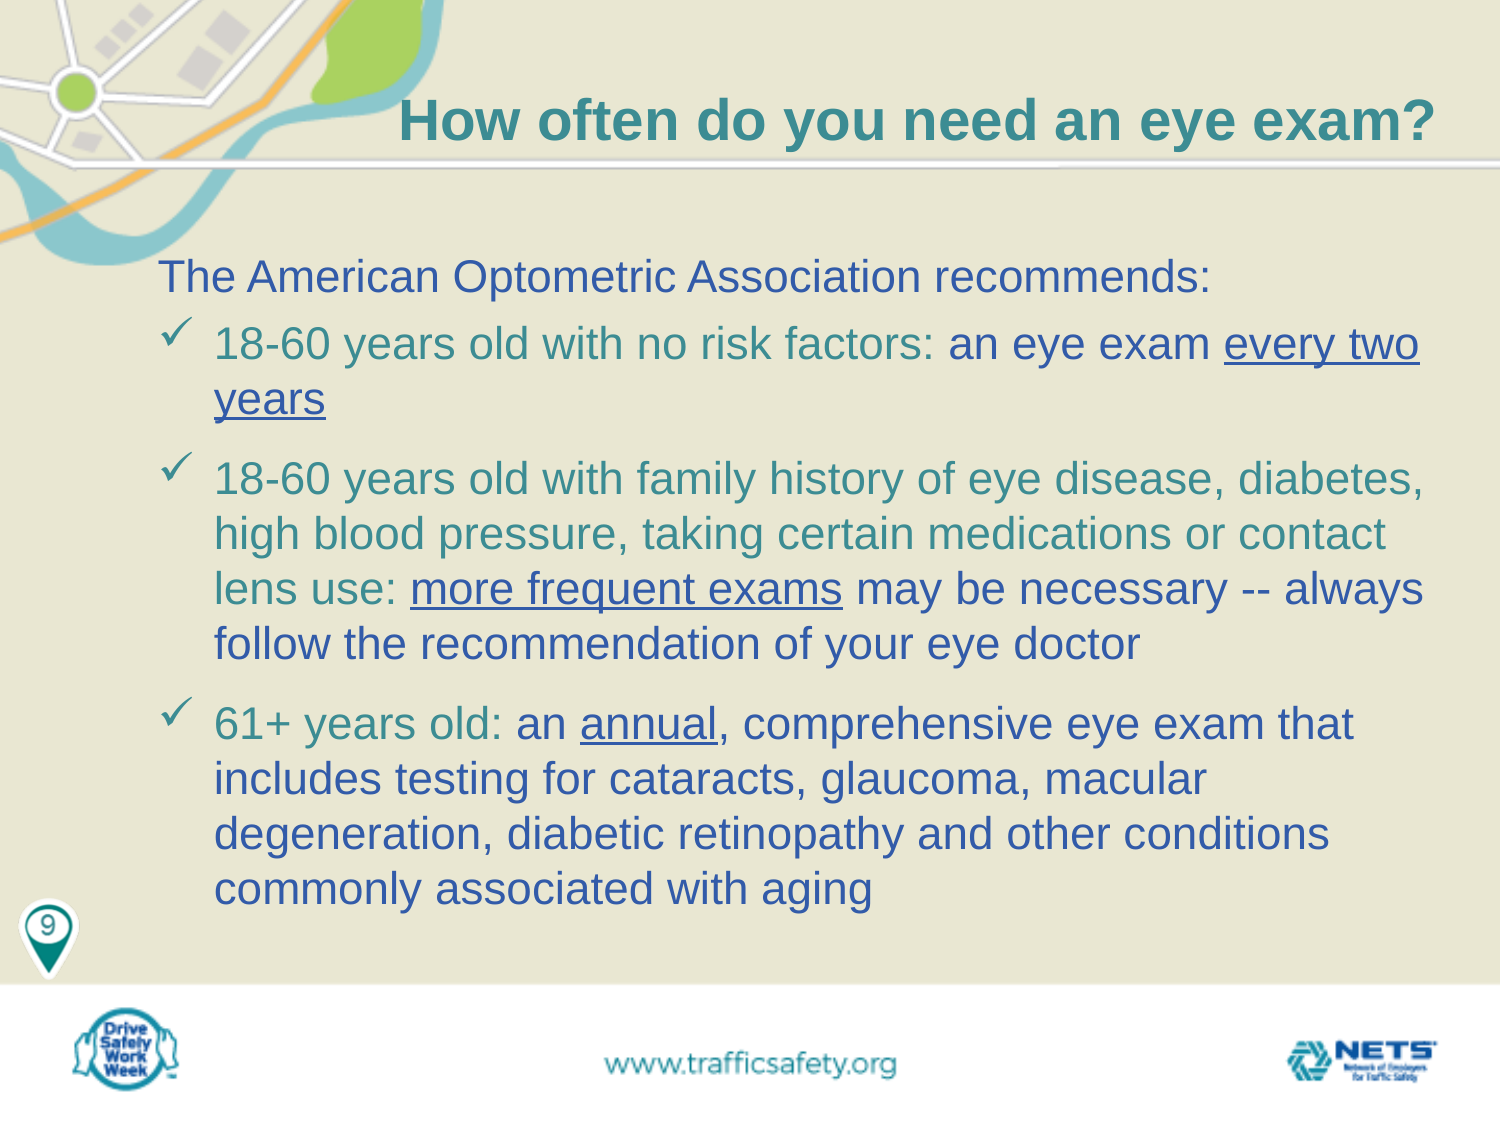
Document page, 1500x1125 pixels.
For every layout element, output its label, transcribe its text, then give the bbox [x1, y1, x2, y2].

list The American Optometric Association recommends: 18-60 years old with no risk factors: an eye exam every two years 18-60 years old with family history of eye disease, diabetes, high blood pressure, taking certain medications or contact lens use: more frequent exams may be necessary -- always follow the recommendation of your eye doctor 61+ years old: an annual, comprehensive eye exam that includes testing for cataracts, glaucoma, macular degeneration, diabetic retinopathy and other conditions commonly associated with aging [149, 238, 1470, 896]
title How often do you need an eye exam? [149, 0, 1447, 133]
picture [0, 0, 1500, 1125]
